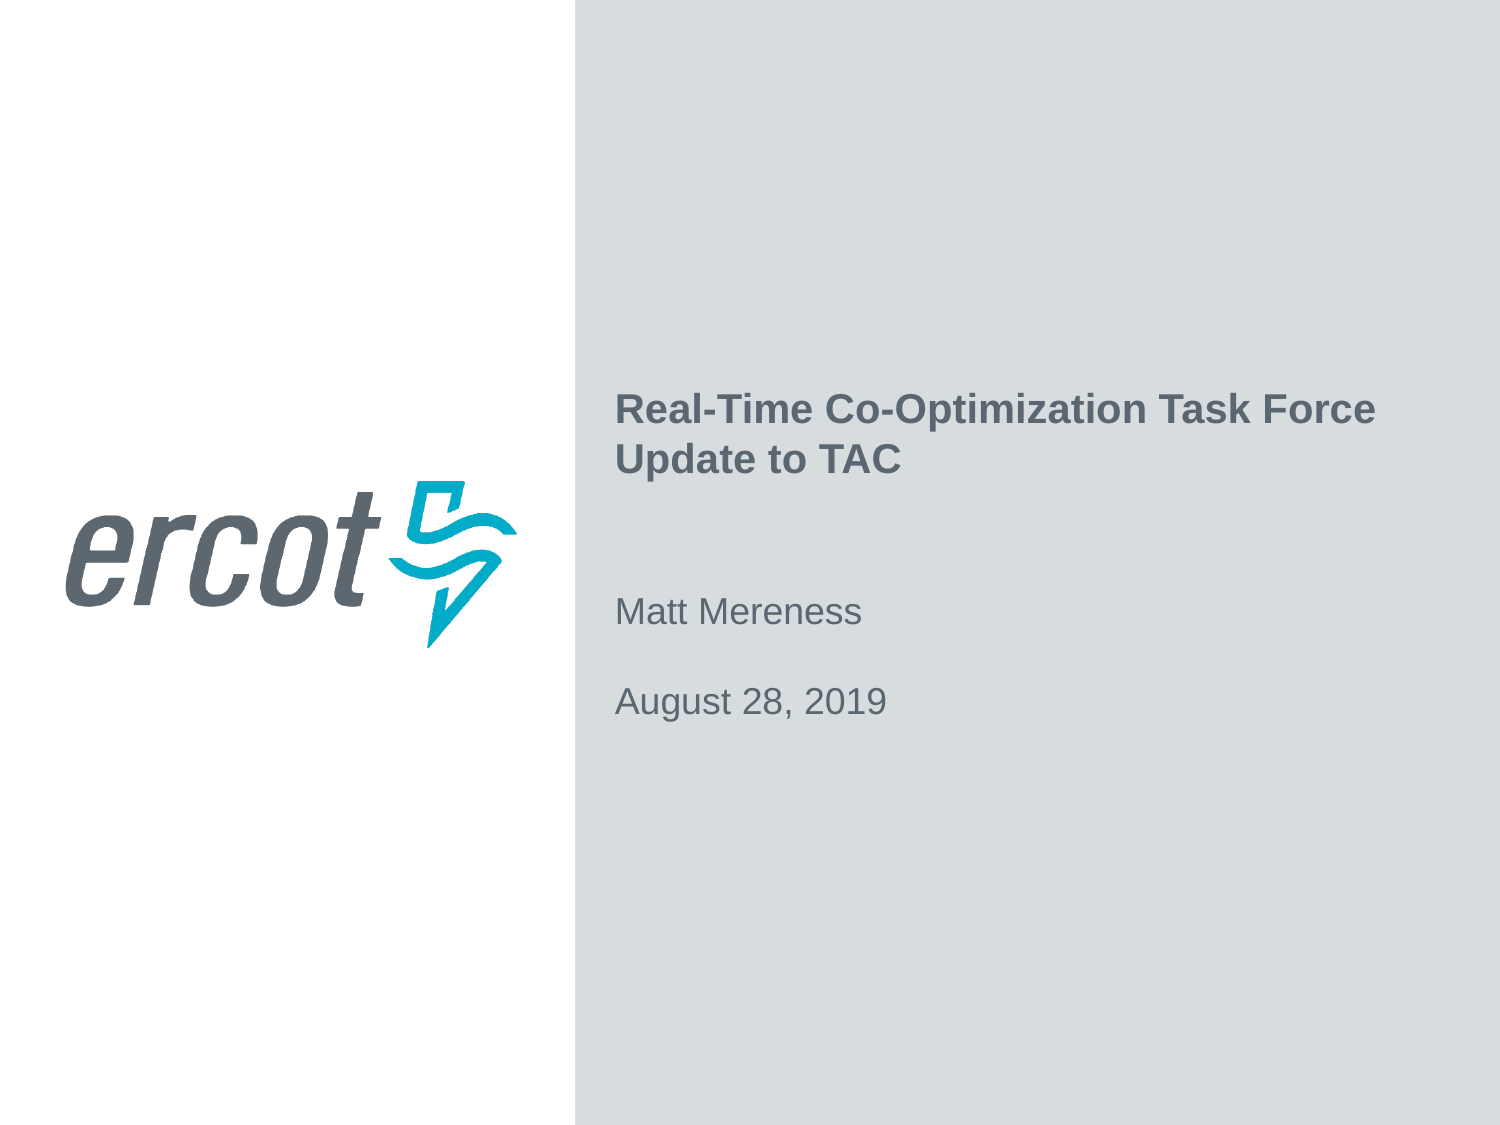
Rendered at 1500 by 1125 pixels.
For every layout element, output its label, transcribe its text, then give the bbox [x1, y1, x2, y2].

picture [56, 471, 525, 654]
text_box Real-Time Co-Optimization Task Force Update to TAC Matt Mereness August 28, 2019 [599, 374, 1413, 730]
